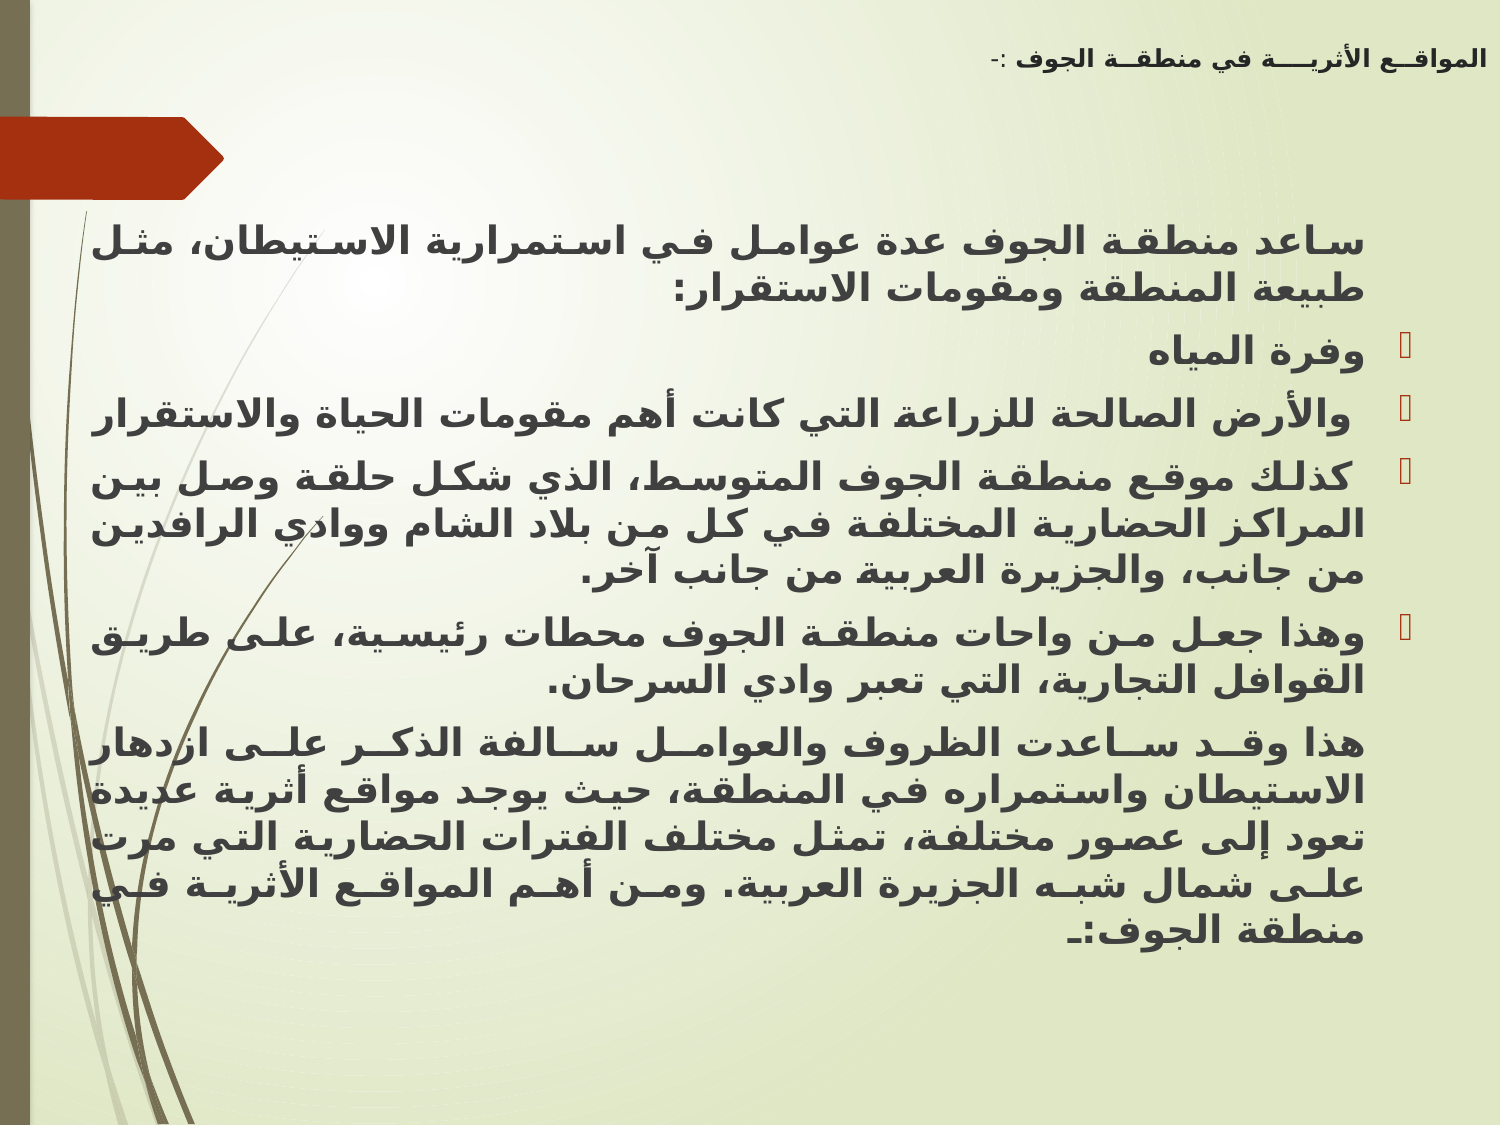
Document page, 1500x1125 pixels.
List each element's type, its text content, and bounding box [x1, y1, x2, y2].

title المواقــع الأثريــــة في منطقــة الجوف :- [793, 5, 1500, 110]
list ساعد منطقة الجوف عدة عوامل في استمرارية الاستيطان، مثل طبيعة المنطقة ومقومات الاستقرار: وفرة المياه والأرض الصالحة للزراعة التي كانت أهم مقومات الحياة والاستقرار كذلك موقع منطقة الجوف المتوسط، الذي شكل حلقة وصل بين المراكز الحضارية المختلفة في كل من بلاد الشام ووادي الرافدين من جانب، والجزيرة العربية من جانب آخر. وهذا جعل من واحات منطقة الجوف محطات رئيسية، على طريق القوافل التجارية، التي تعبر وادي السرحان. هذا وقد ساعدت الظروف والعوامل سالفة الذكر على ازدهار الاستيطان واستمراره في المنطقة، حيث يوجد مواقع أثرية عديدة تعود إلى عصور مختلفة، تمثل مختلف الفترات الحضارية التي مرت على شمال شبه الجزيرة العربية. ومن أهم المواقع الأثرية في منطقة الجوف:ـ [75, 208, 1425, 1005]
